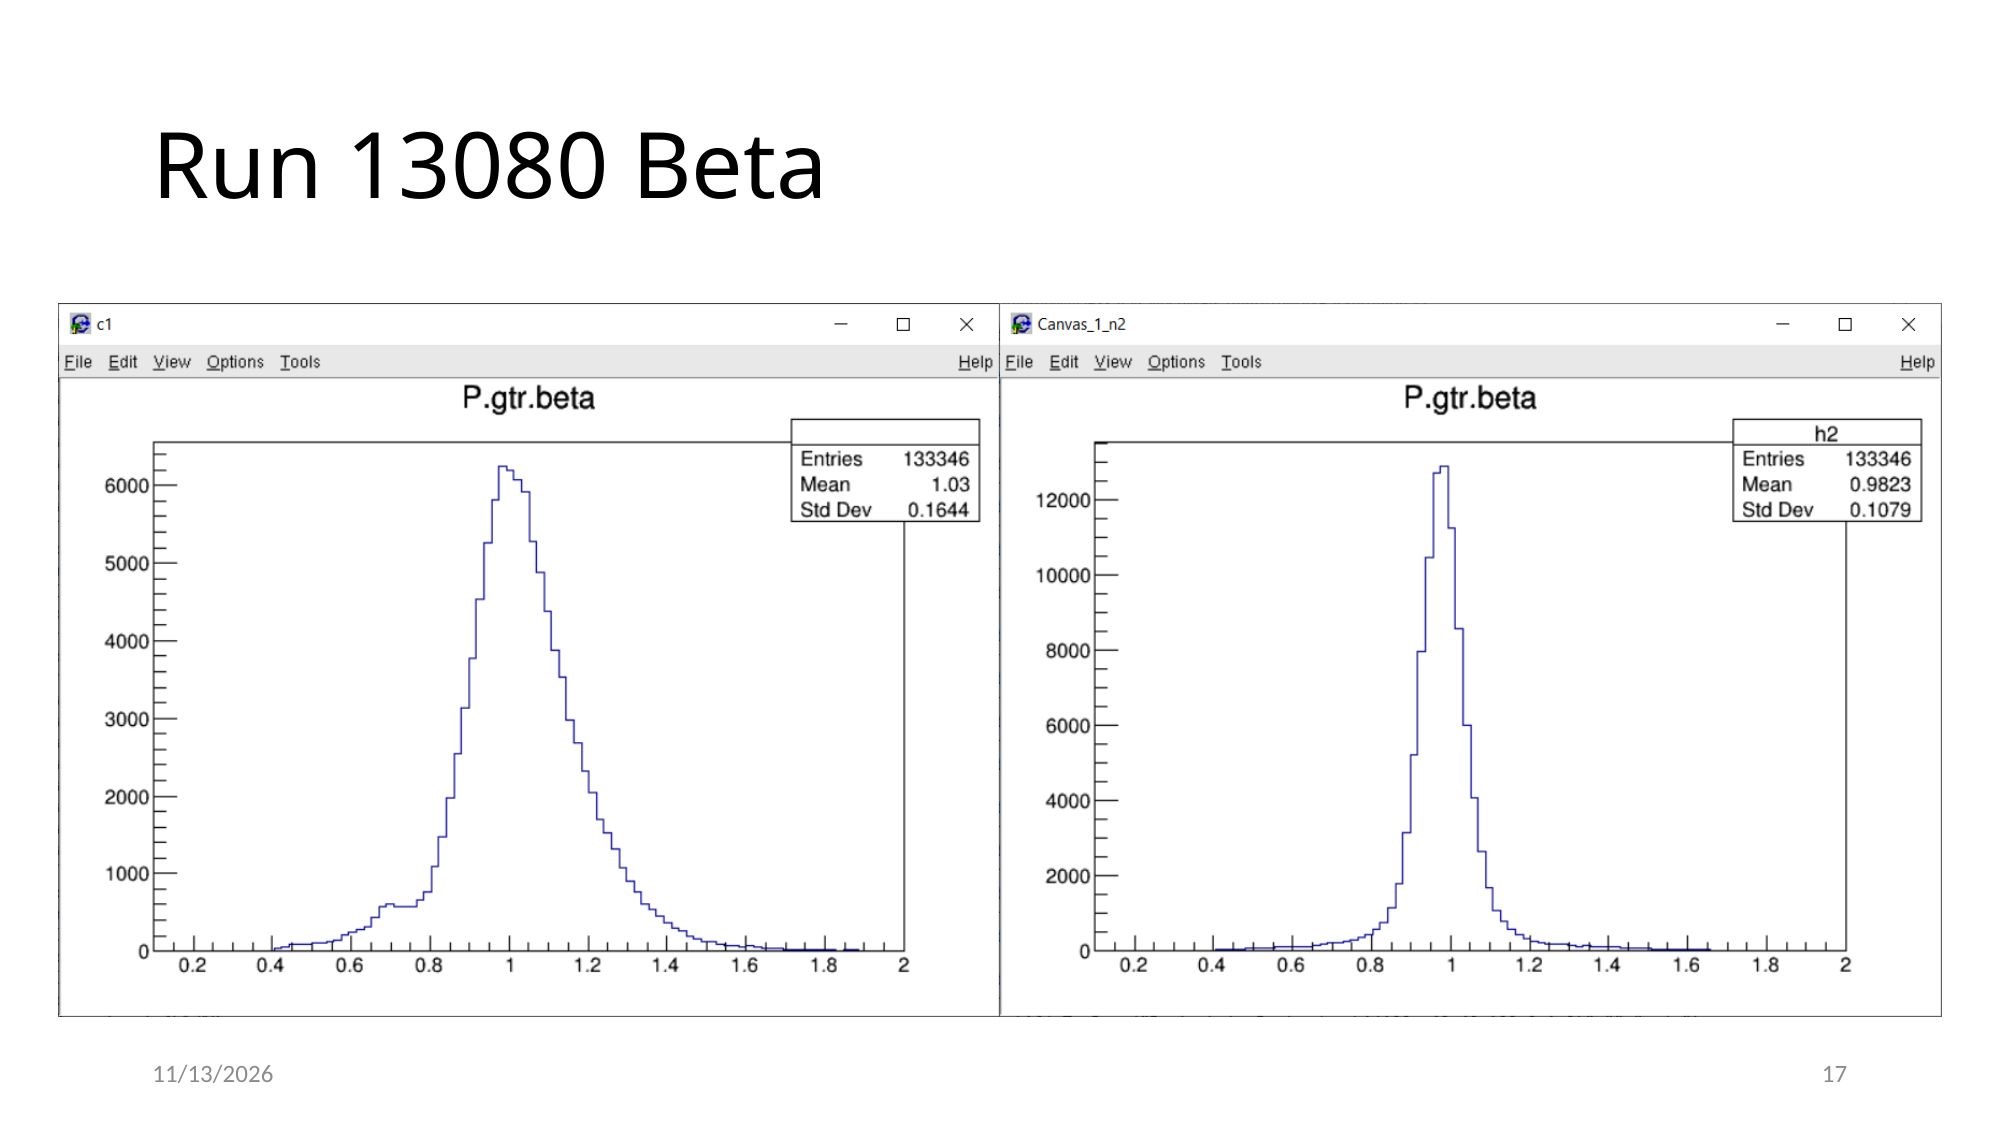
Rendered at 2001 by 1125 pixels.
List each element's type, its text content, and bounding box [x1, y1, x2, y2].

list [58, 303, 999, 1017]
title Run 13080 Beta [137, 59, 1863, 278]
slide_number 17 [1412, 1042, 1863, 1103]
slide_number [137, 1042, 588, 1103]
picture [999, 303, 1942, 1017]
